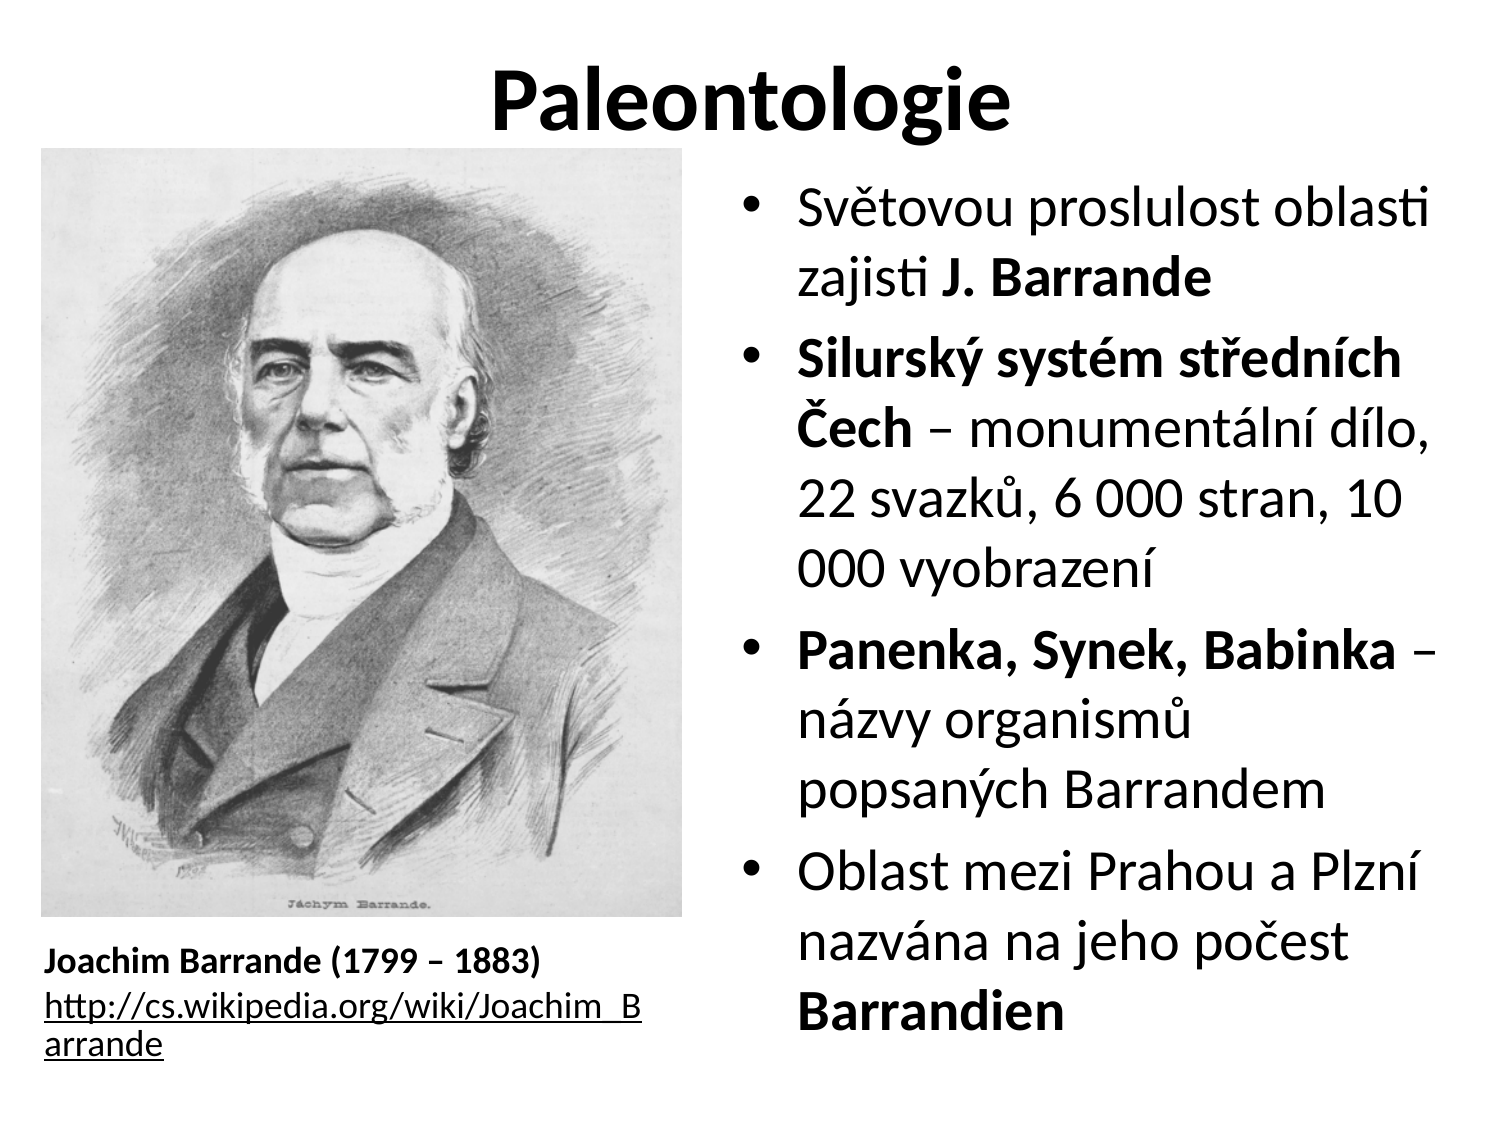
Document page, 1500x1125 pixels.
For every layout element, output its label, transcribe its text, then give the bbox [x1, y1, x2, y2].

title Paleontologie [76, 0, 1427, 188]
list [41, 148, 682, 918]
text_box Joachim Barrande (1799 – 1883) http://cs.wikipedia.org/wiki/Joachim_Barrande [29, 928, 668, 1079]
list Světovou proslulost oblasti zajisti J. Barrande Silurský systém středních Čech – monumentální dílo, 22 svazků, 6 000 stran, 10 000 vyobrazení Panenka, Synek, Babinka – názvy organismů popsaných Barrandem Oblast mezi Prahou a Plzní nazvána na jeho počest Barrandien [726, 160, 1471, 1071]
